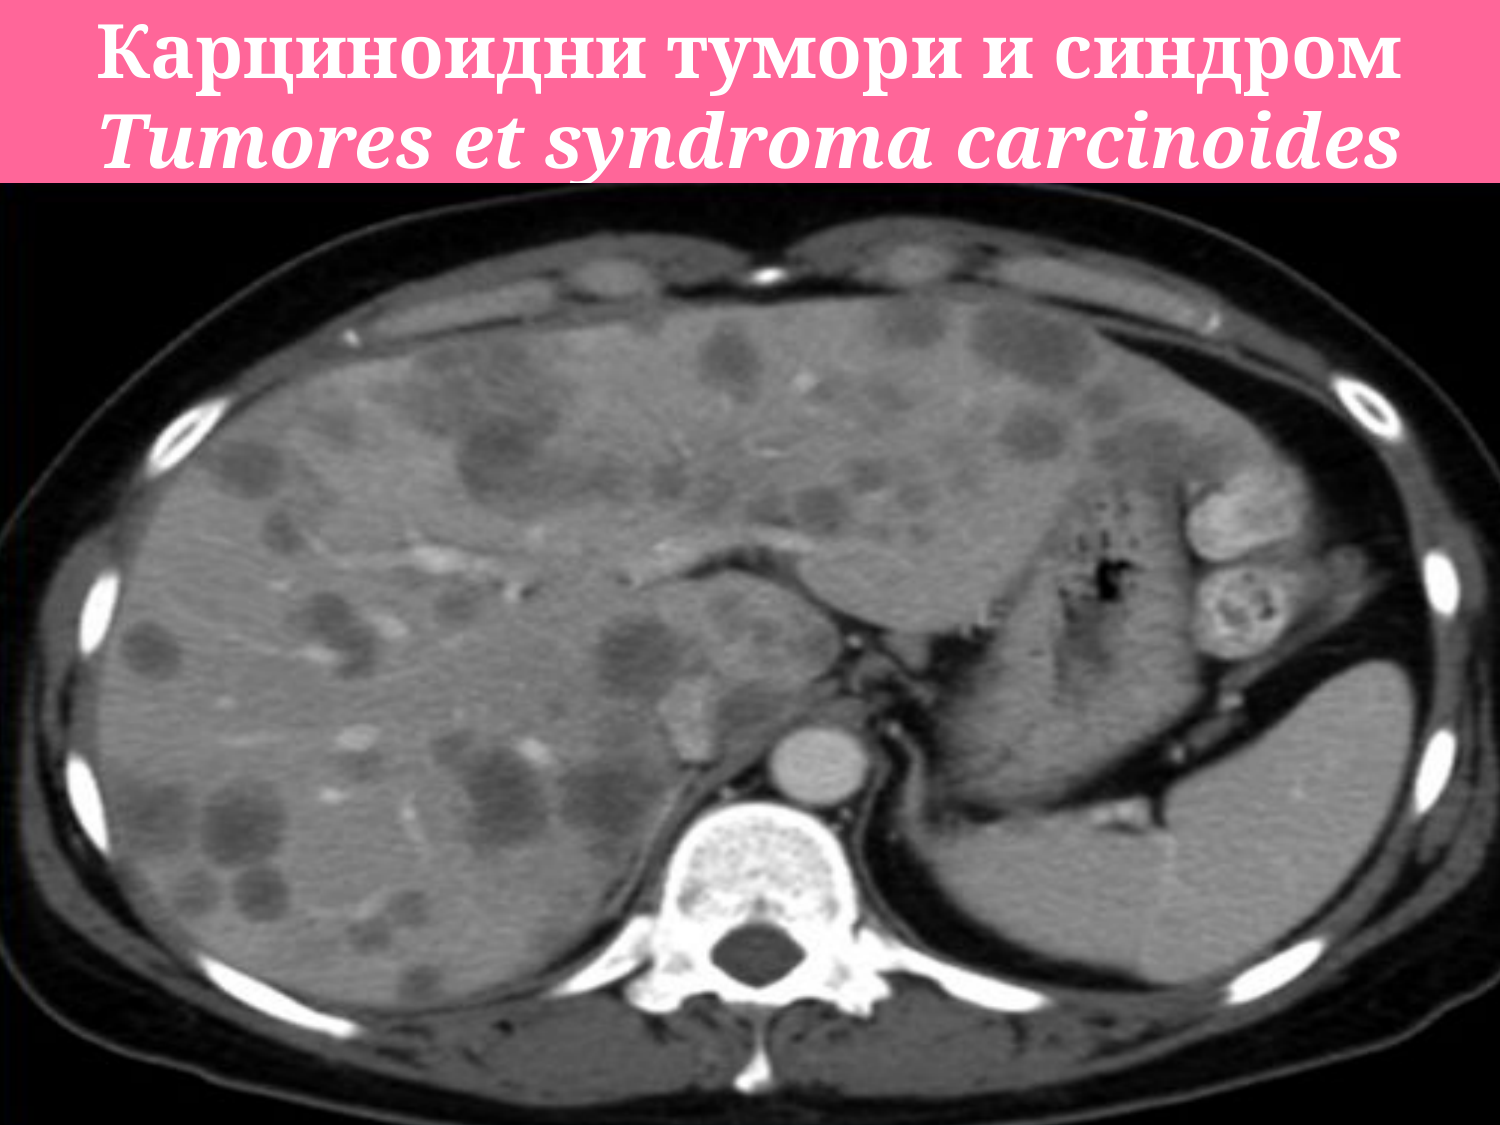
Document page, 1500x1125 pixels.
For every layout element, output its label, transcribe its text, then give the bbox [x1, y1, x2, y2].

title Карциноидни тумори и синдром Tumores et syndroma carcinoides [0, 0, 1500, 182]
picture [0, 182, 1500, 1125]
